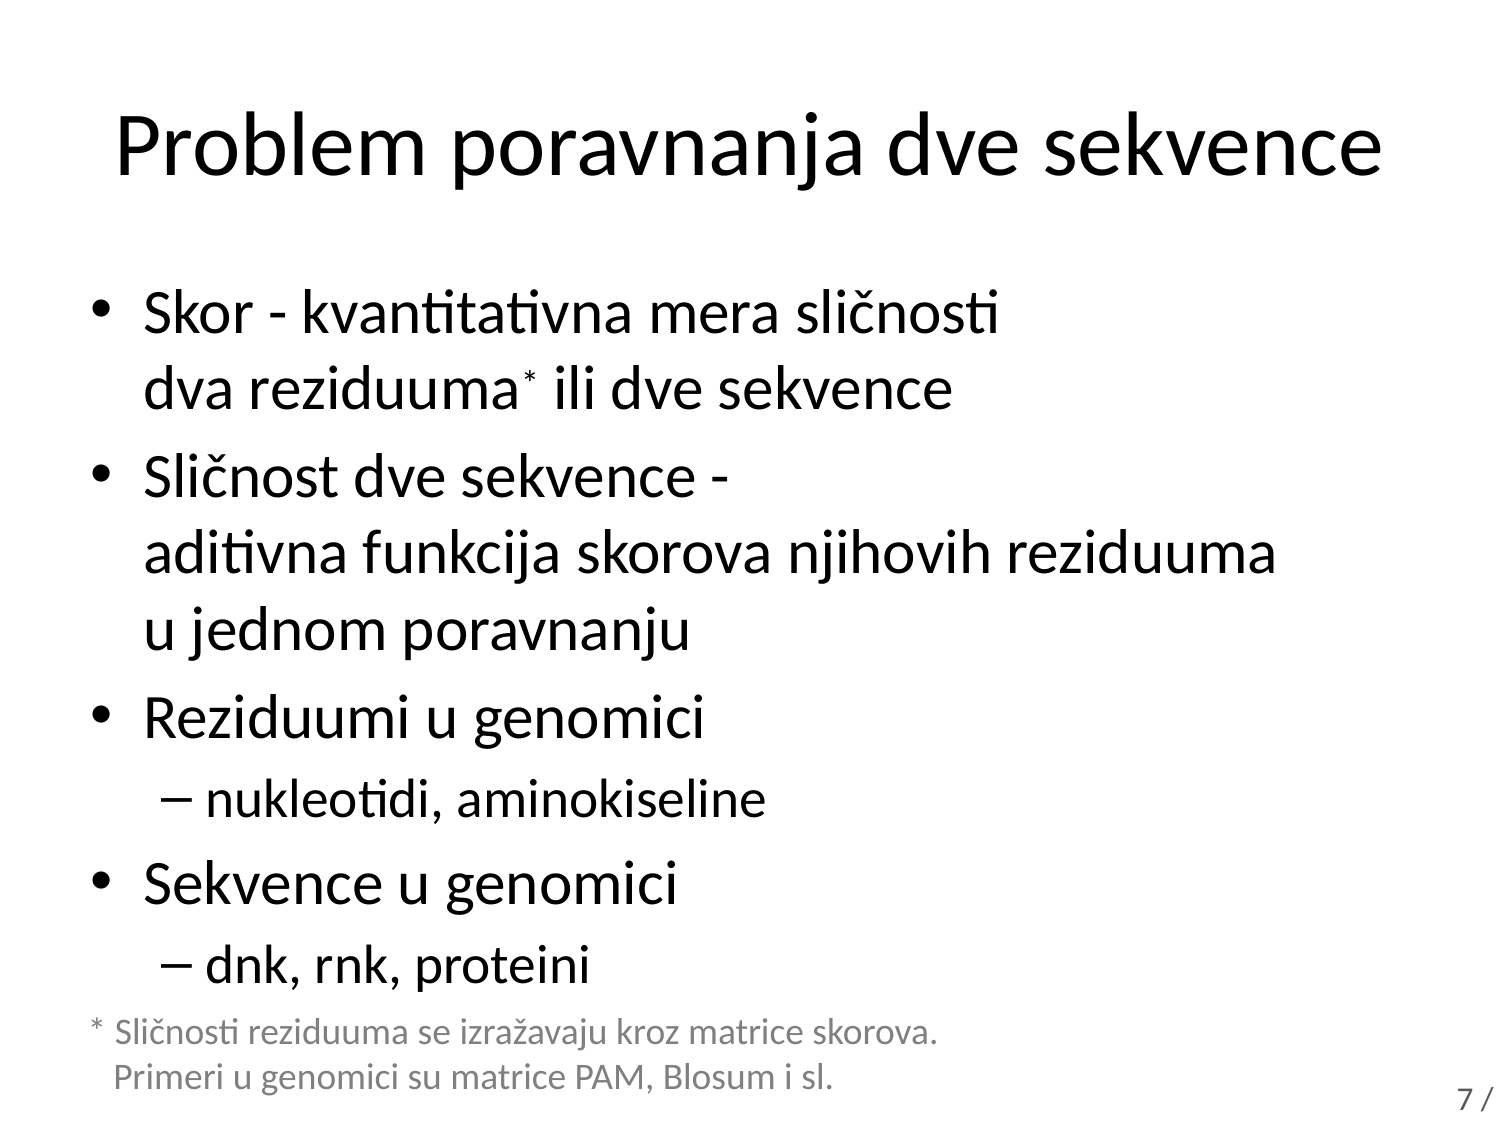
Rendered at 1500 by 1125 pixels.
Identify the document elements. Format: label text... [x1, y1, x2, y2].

text_box * Sličnosti reziduuma se izražavaju kroz matrice skorova. Primeri u genomici su matrice PAM, Blosum i sl. [72, 999, 955, 1105]
list Skor - kvantitativna mera sličnosti dva reziduuma* ili dve sekvence Sličnost dve sekvence - aditivna funkcija skorova njihovih reziduuma u jednom poravnanju Reziduumi u genomici nukleotidi, aminokiseline Sekvence u genomici dnk, rnk, proteini [75, 262, 1425, 1005]
title Problem poravnanja dve sekvence [75, 45, 1425, 233]
